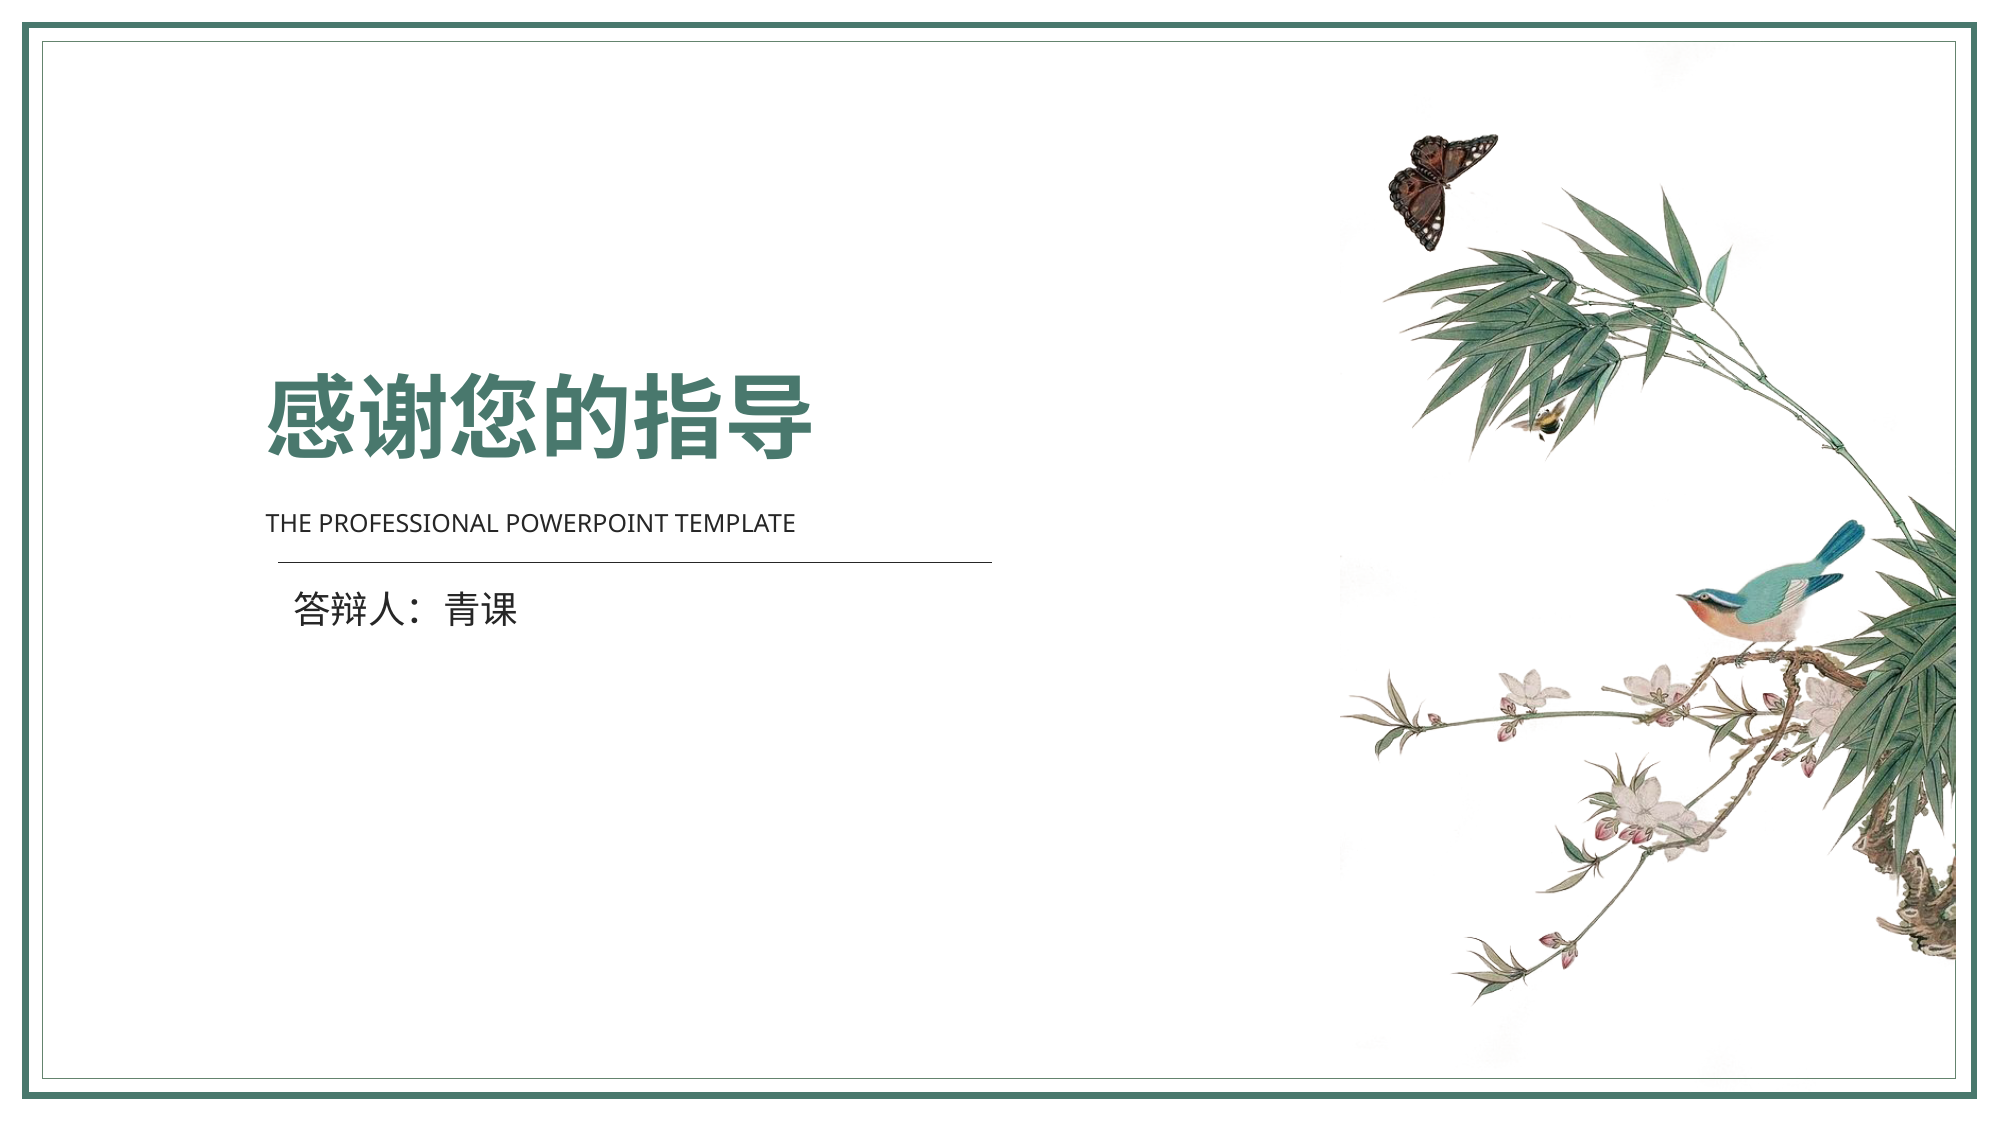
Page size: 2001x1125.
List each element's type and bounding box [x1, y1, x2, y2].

picture [1340, 41, 1956, 1125]
text_box [250, 352, 1028, 640]
text_box [25, 24, 1975, 1097]
text_box [42, 41, 1340, 1080]
